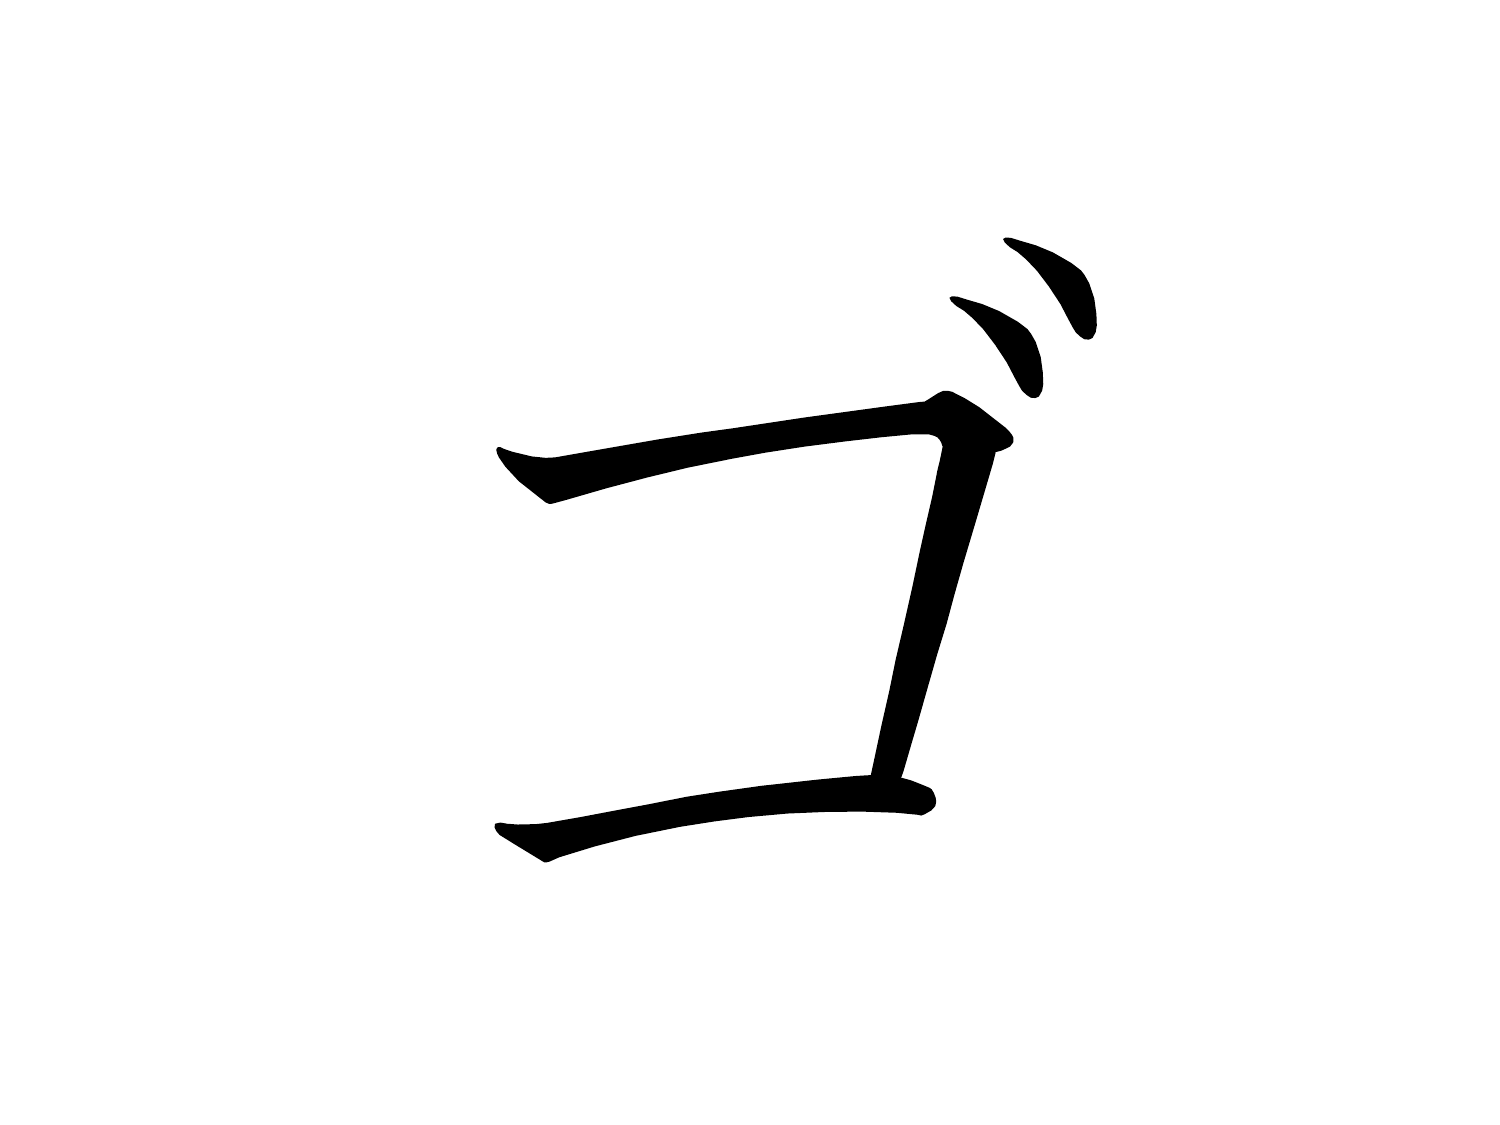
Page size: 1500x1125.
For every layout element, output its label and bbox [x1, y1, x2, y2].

text_box [1001, 235, 1099, 342]
text_box [494, 388, 1016, 506]
text_box [492, 772, 939, 865]
text_box [869, 439, 998, 776]
text_box [947, 294, 1046, 401]
